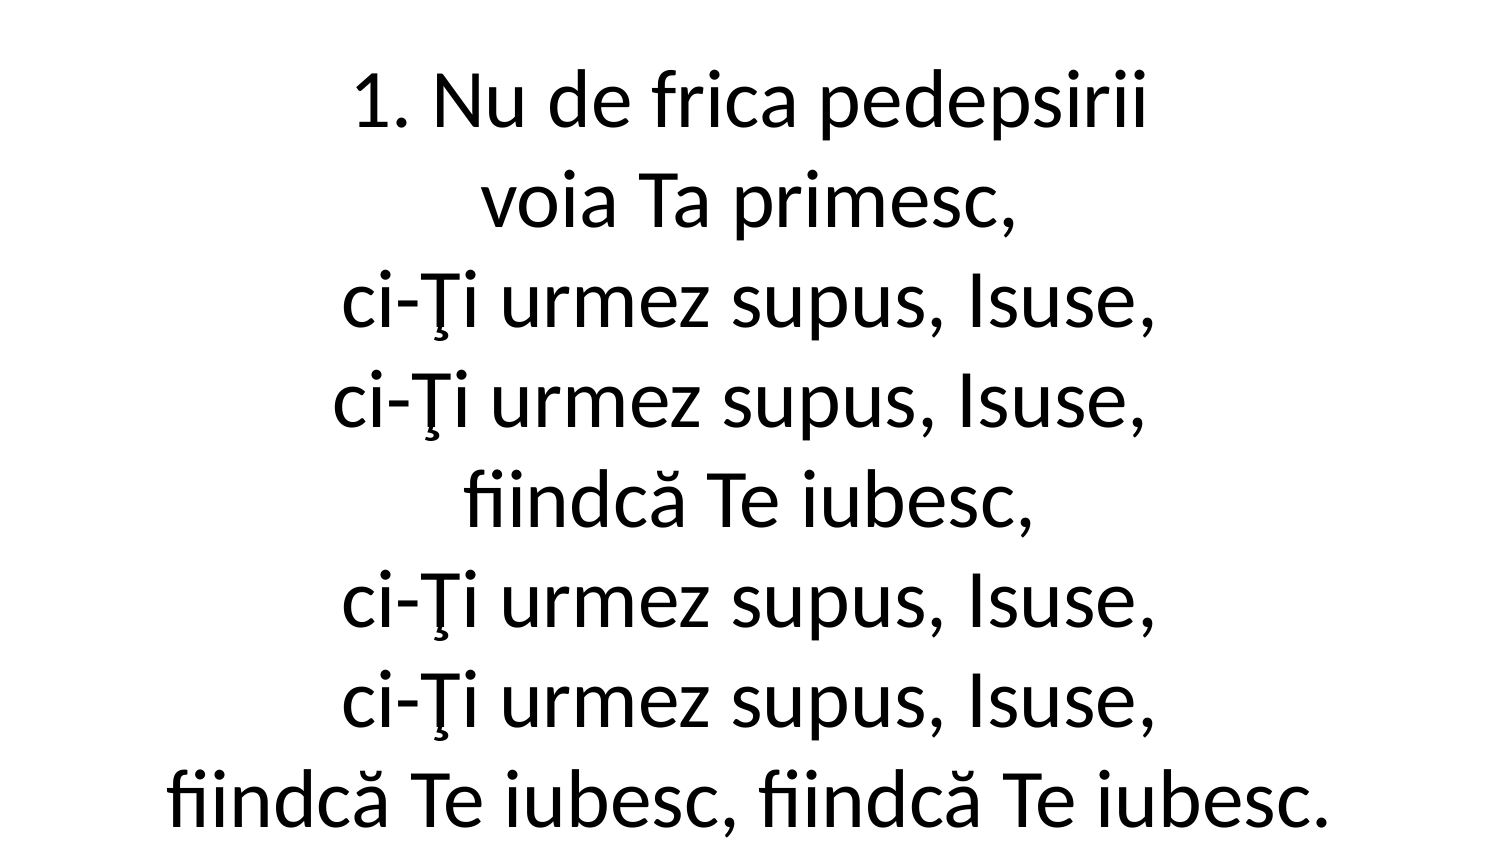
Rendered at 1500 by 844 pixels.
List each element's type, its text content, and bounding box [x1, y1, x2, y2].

text_box 1. Nu de frica pedepsirii voia Ta primesc, ci-Ţi urmez supus, Isuse, ci-Ţi urmez supus, Isuse, fiindcă Te iubesc, ci-Ţi urmez supus, Isuse, ci-Ţi urmez supus, Isuse, fiindcă Te iubesc, fiindcă Te iubesc. [151, 0, 1349, 844]
